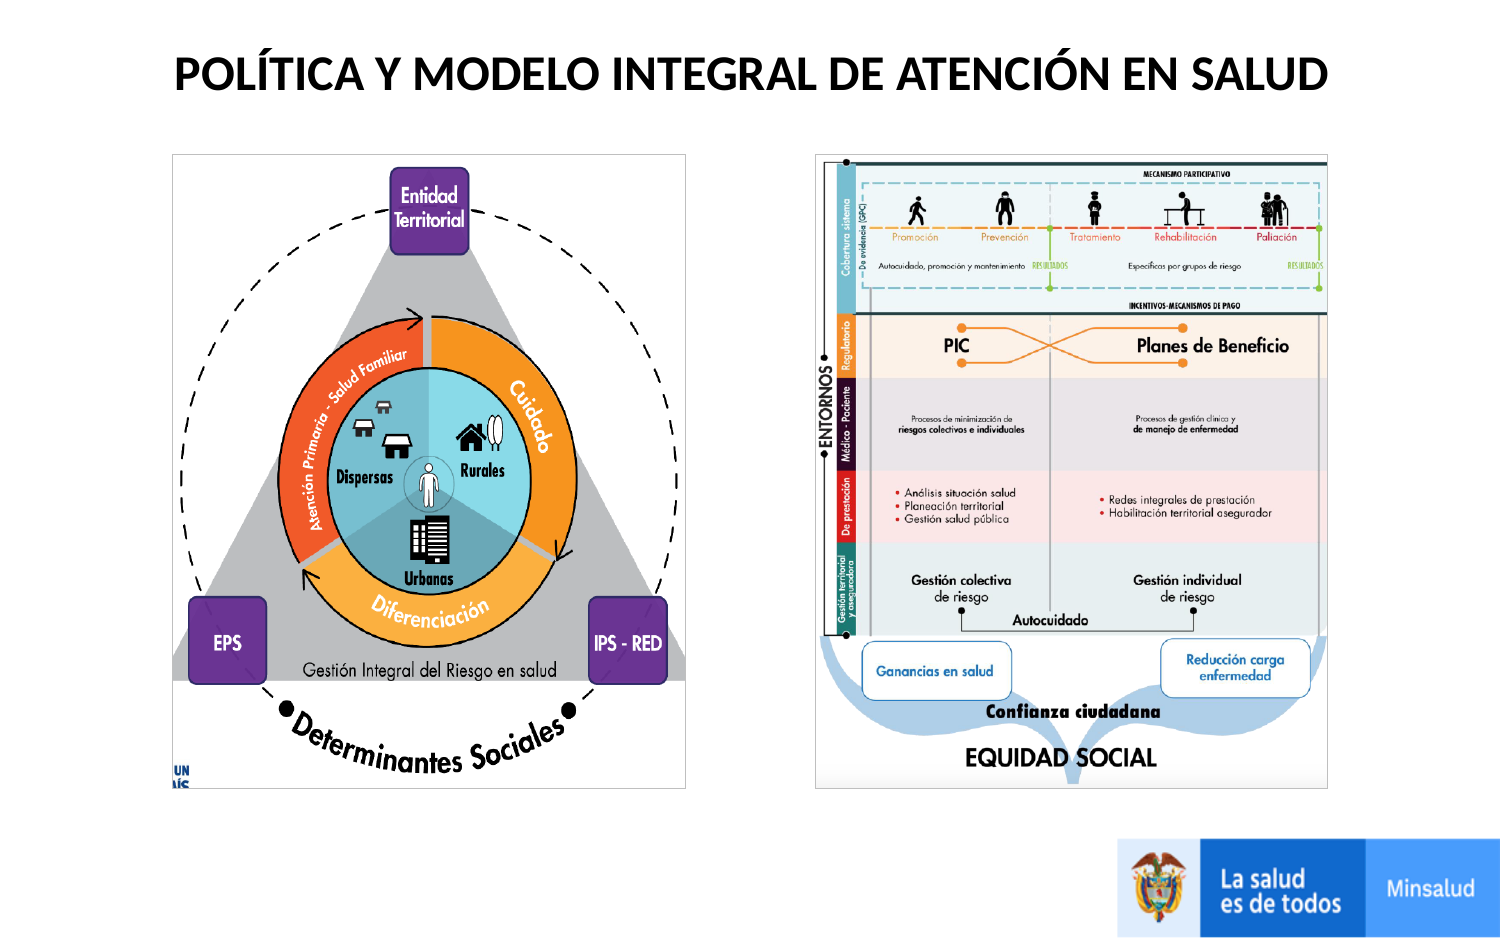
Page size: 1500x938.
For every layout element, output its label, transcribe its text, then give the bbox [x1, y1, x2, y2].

picture [1115, 836, 1500, 938]
text_box POLÍTICA Y MODELO INTEGRAL DE ATENCIÓN EN SALUD [160, 32, 1344, 108]
picture [814, 154, 1328, 789]
picture [172, 154, 686, 789]
